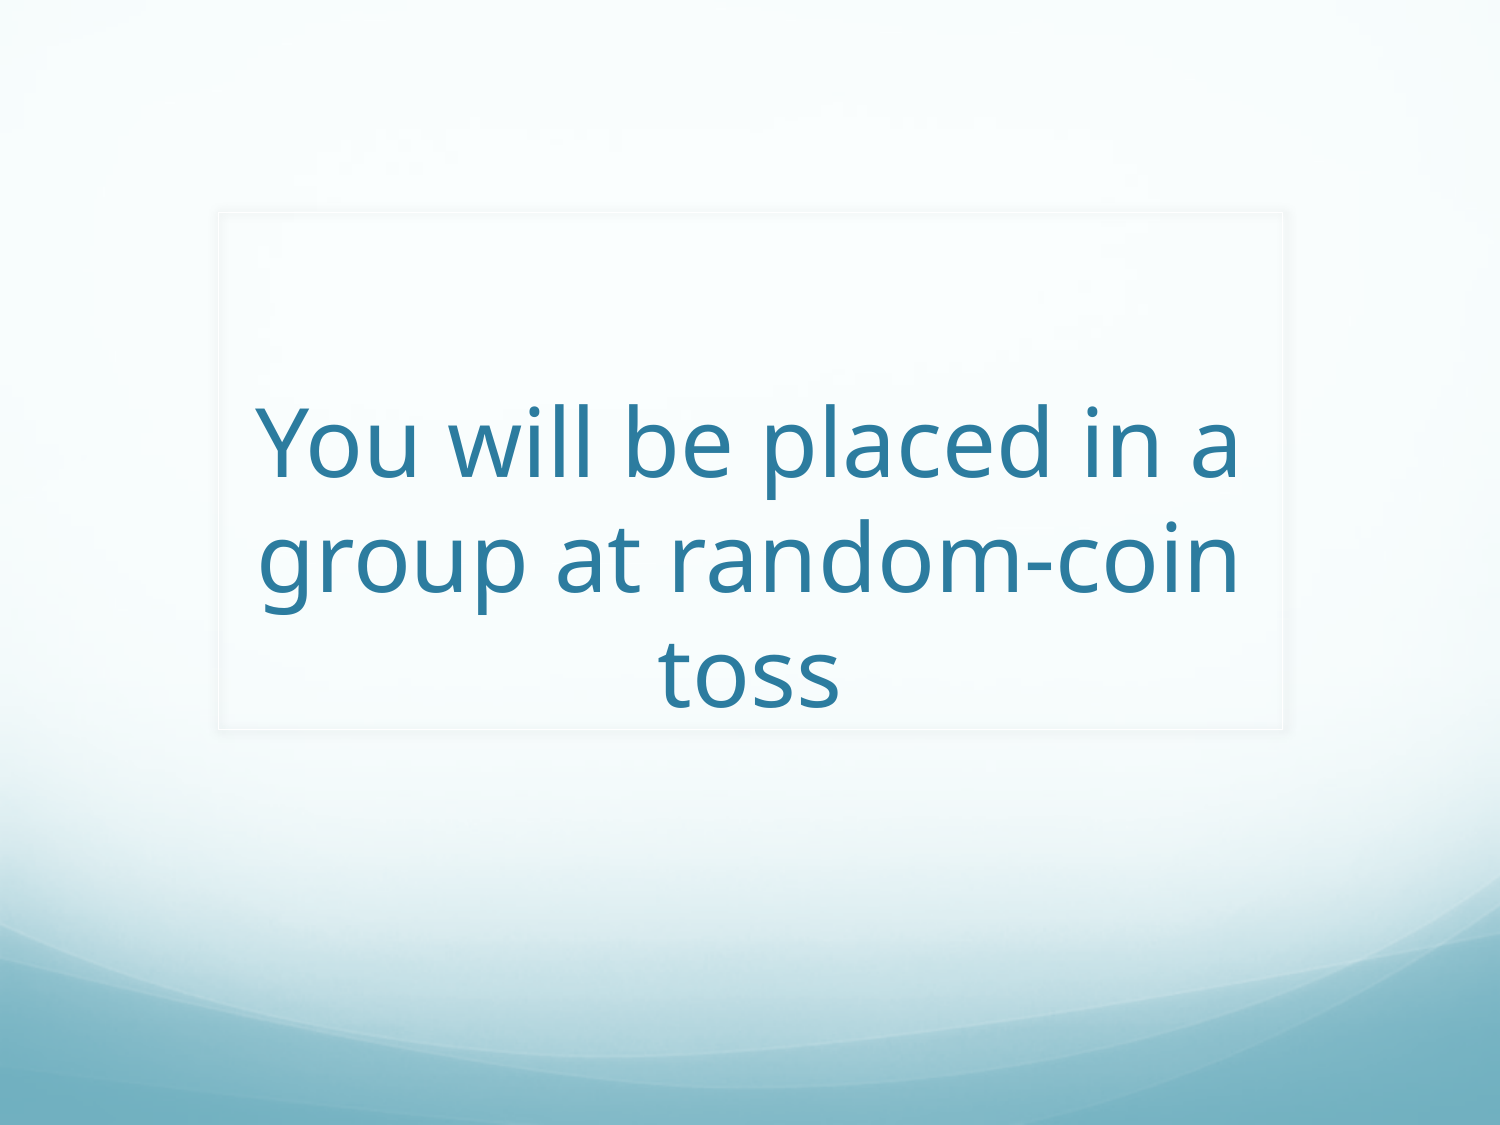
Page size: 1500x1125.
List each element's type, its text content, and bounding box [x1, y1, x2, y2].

title You will be placed in a group at random-coin toss [217, 249, 1283, 734]
